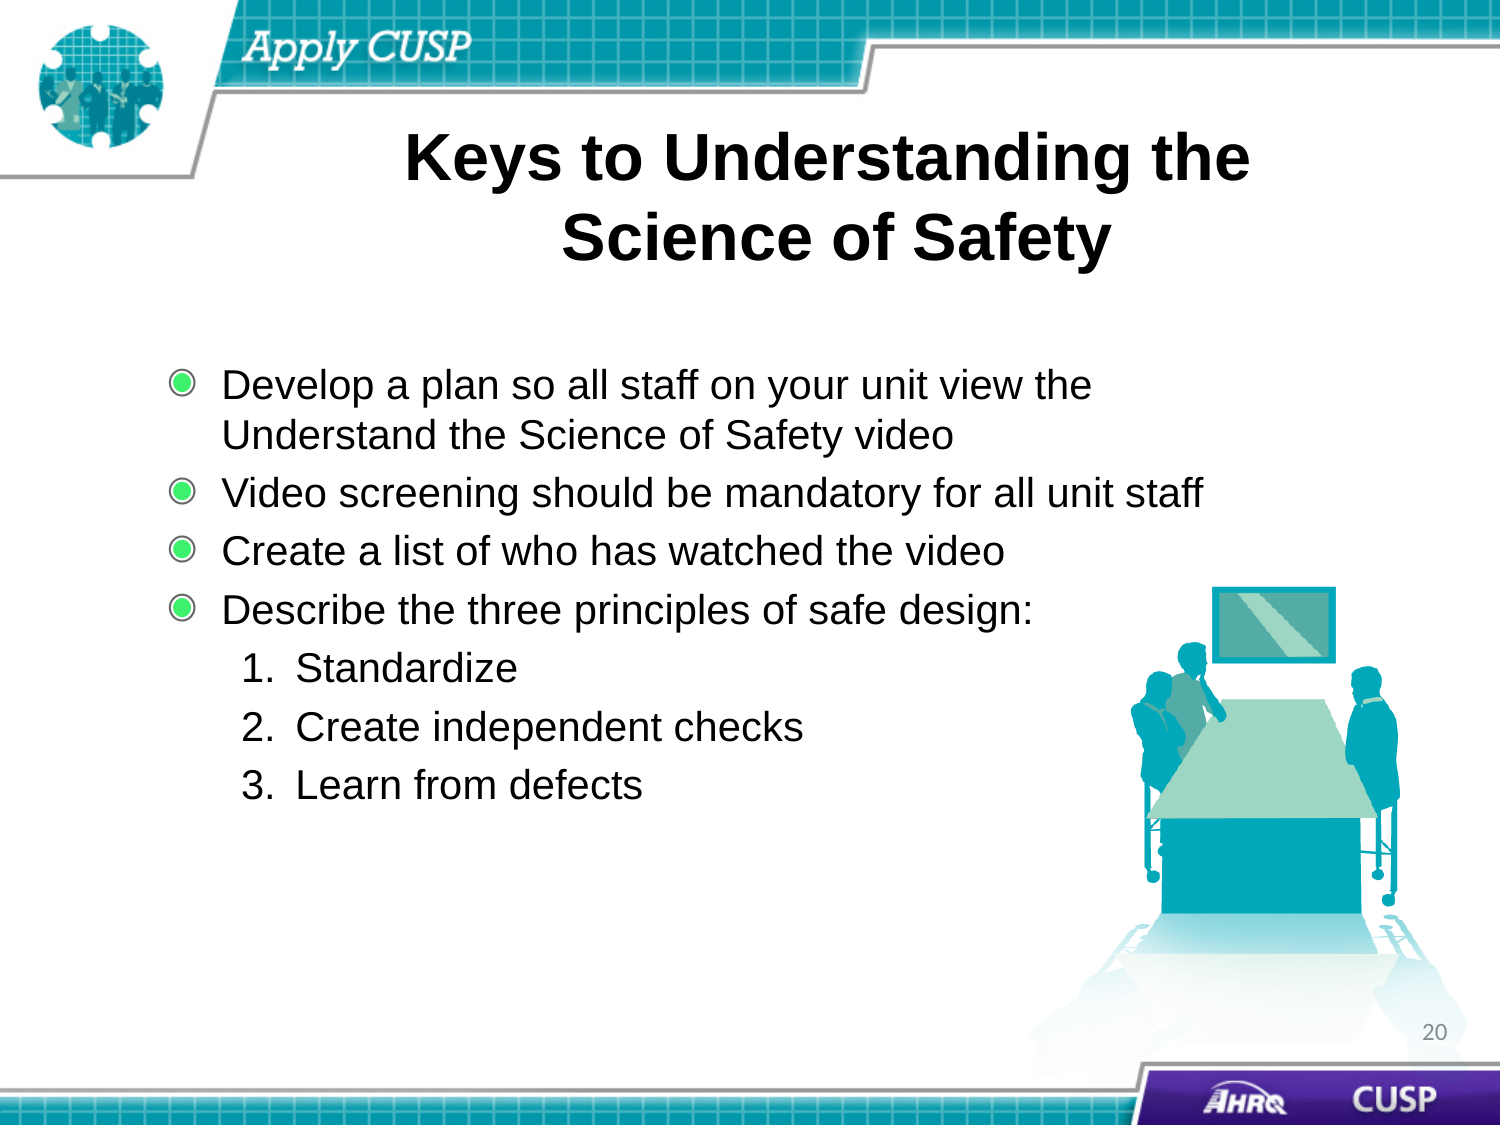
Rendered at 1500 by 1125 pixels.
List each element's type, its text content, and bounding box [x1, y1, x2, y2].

list Develop a plan so all staff on your unit view the Understand the Science of Safety video Video screening should be mandatory for all unit staff Create a list of who has watched the video Describe the three principles of safe design: Standardize Create independent checks Learn from defects [149, 349, 1263, 1038]
picture [0, 0, 1500, 1125]
title Keys to Understanding the Science of Safety [162, 99, 1500, 288]
